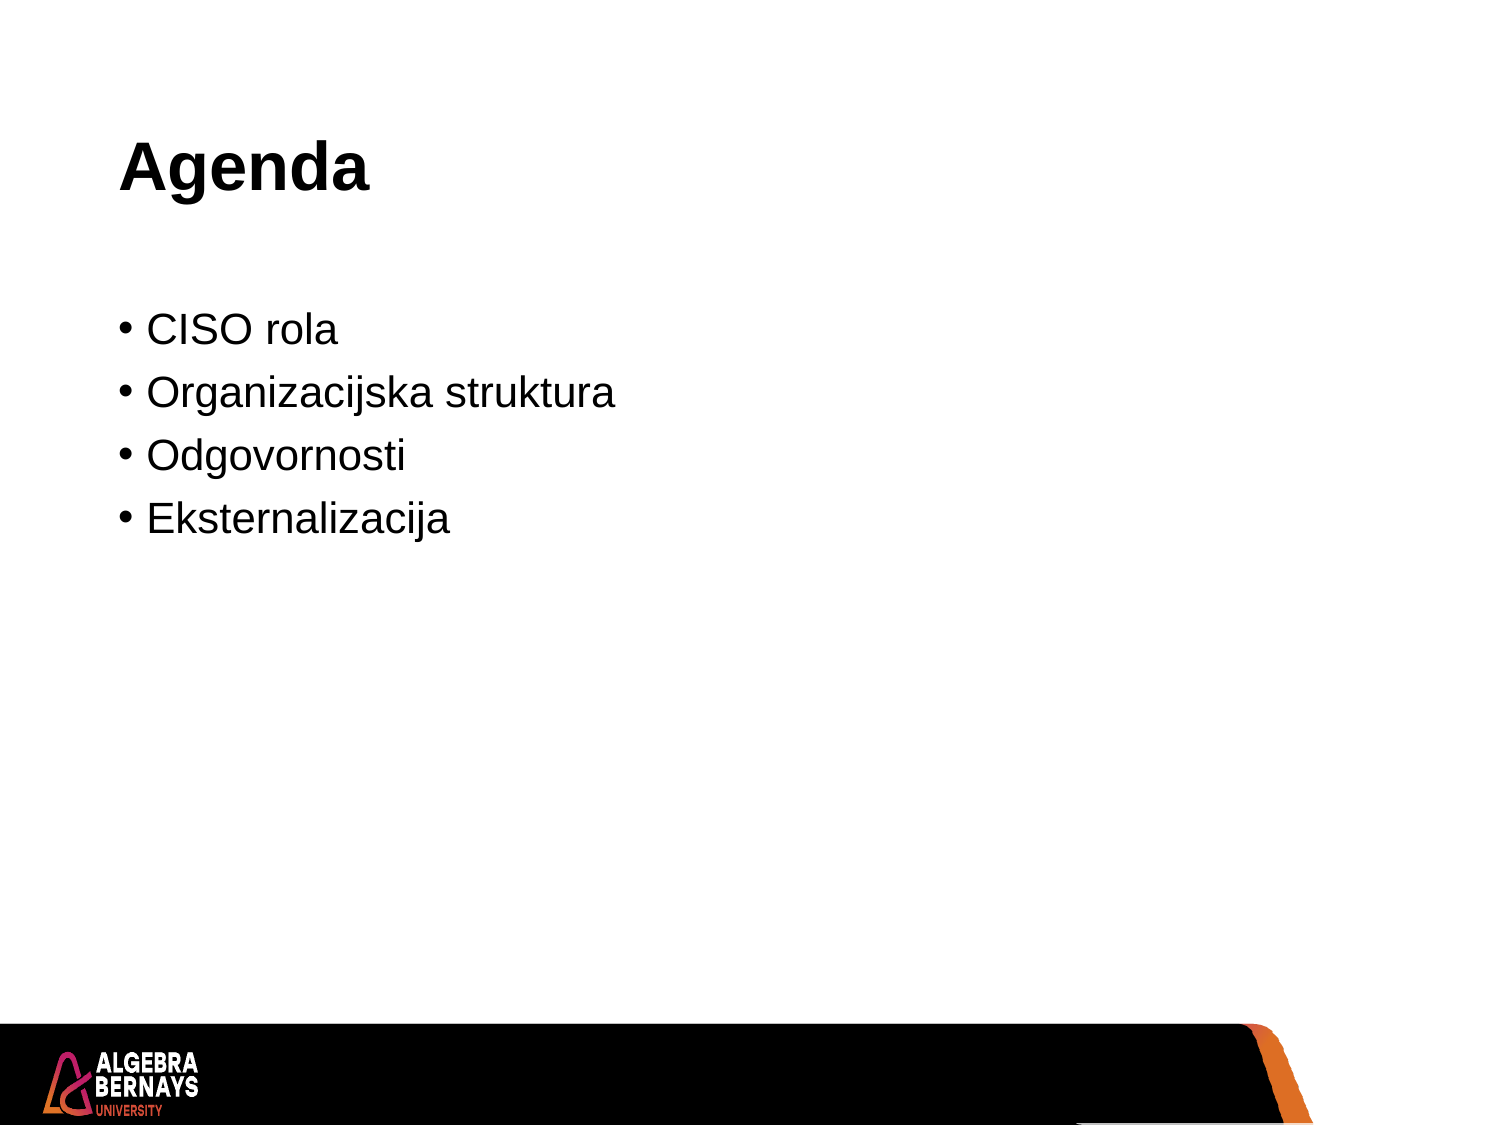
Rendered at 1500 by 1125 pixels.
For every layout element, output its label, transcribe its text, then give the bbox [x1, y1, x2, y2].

list CISO rola Organizacijska struktura Odgovornosti Eksternalizacija [103, 299, 1397, 1014]
title Agenda [103, 59, 1397, 278]
picture [0, 1023, 1468, 1125]
